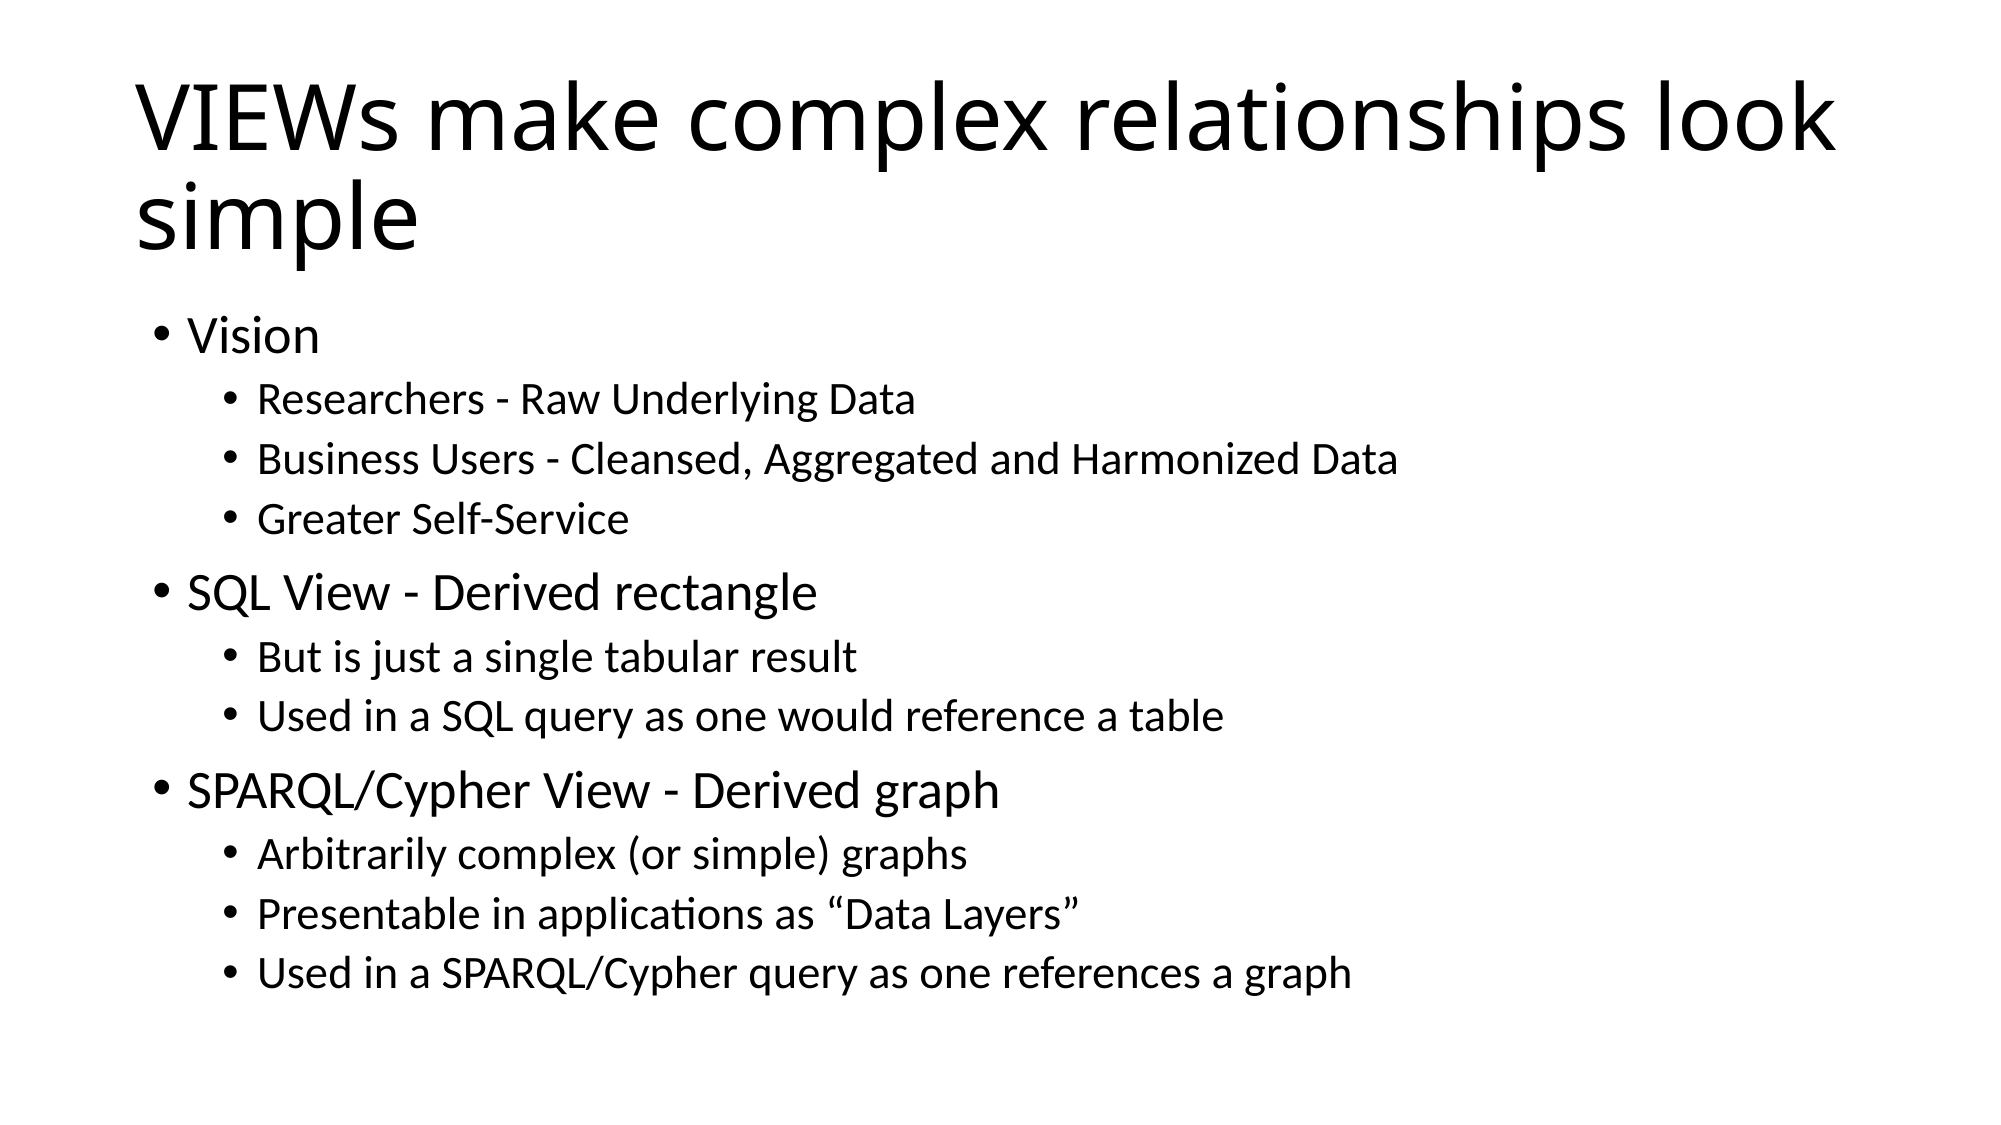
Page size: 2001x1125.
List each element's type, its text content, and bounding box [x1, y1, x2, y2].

list Vision Researchers - Raw Underlying Data Business Users - Cleansed, Aggregated and Harmonized Data Greater Self-Service SQL View - Derived rectangle But is just a single tabular result Used in a SQL query as one would reference a table SPARQL/Cypher View - Derived graph Arbitrarily complex (or simple) graphs Presentable in applications as “Data Layers” Used in a SPARQL/Cypher query as one references a graph [137, 299, 1863, 1014]
title VIEWs make complex relationships look simple [120, 61, 1960, 280]
